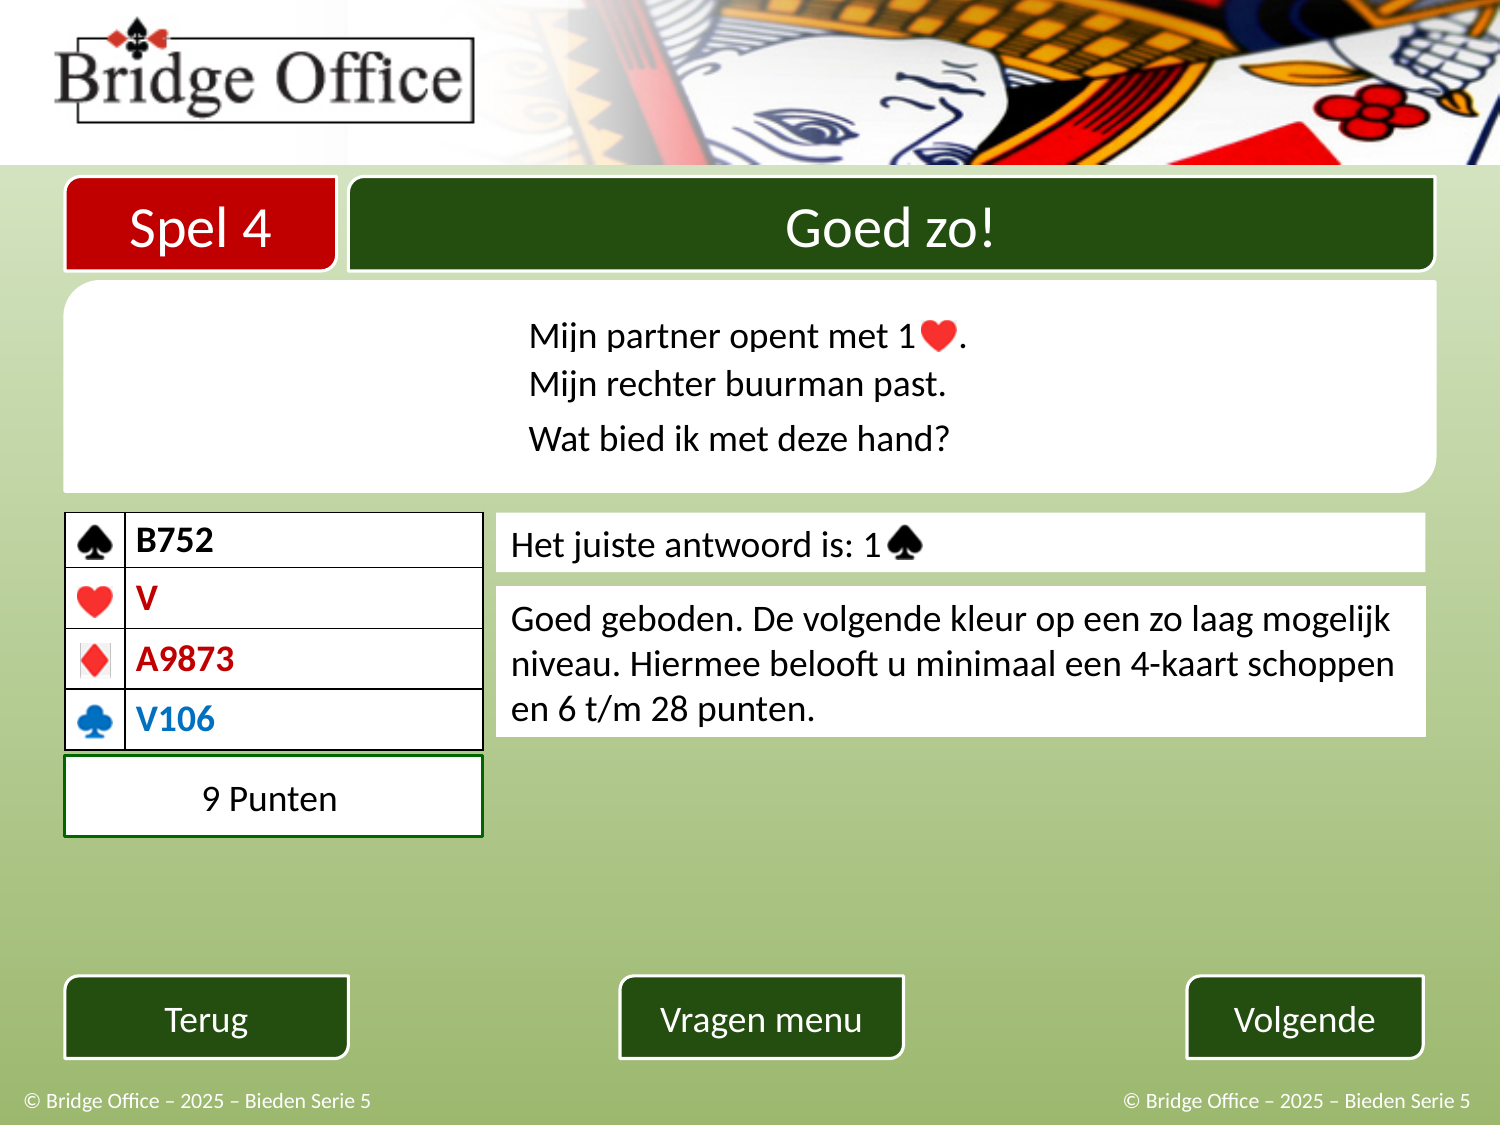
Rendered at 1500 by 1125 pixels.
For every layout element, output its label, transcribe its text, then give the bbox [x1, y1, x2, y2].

text_box [63, 280, 1437, 493]
table_header B752 [126, 513, 482, 567]
table_cell [66, 690, 124, 749]
text_box Vragen menu [618, 974, 906, 1061]
text_box 9 Punten [63, 754, 484, 838]
table_cell [66, 568, 124, 628]
table_cell A9873 [126, 629, 482, 688]
picture [0, 0, 1500, 166]
text_box Volgende [1185, 974, 1425, 1061]
picture [77, 585, 113, 618]
text_box © Bridge Office – 2025 – Bieden Serie 5 [8, 1079, 393, 1121]
table_cell [66, 629, 124, 688]
picture [887, 524, 923, 561]
text_box Goed geboden. De volgende kleur op een zo laag mogelijk niveau. Hiermee belooft u minimaal een 4-kaart schoppen en 6 t/m 28 punten. [496, 586, 1426, 737]
text_box Mijn rechter buurman past. [513, 352, 987, 406]
text_box Goed zo! [346, 179, 1437, 273]
text_box Mijn partner opent met 1 . [513, 303, 1022, 364]
table_header [66, 513, 124, 567]
table_cell V106 [126, 690, 482, 749]
text_box Wat bied ik met deze hand? [513, 406, 987, 467]
text_box Het juiste antwoord is: 1 [496, 512, 1426, 573]
picture [77, 703, 113, 740]
text_box Spel 4 [63, 179, 339, 273]
picture [77, 524, 113, 561]
table_cell V [126, 568, 482, 628]
picture [77, 643, 113, 679]
text_box Terug [63, 974, 350, 1061]
text_box © Bridge Office – 2025 – Bieden Serie 5 [1107, 1079, 1500, 1121]
picture [920, 319, 957, 352]
